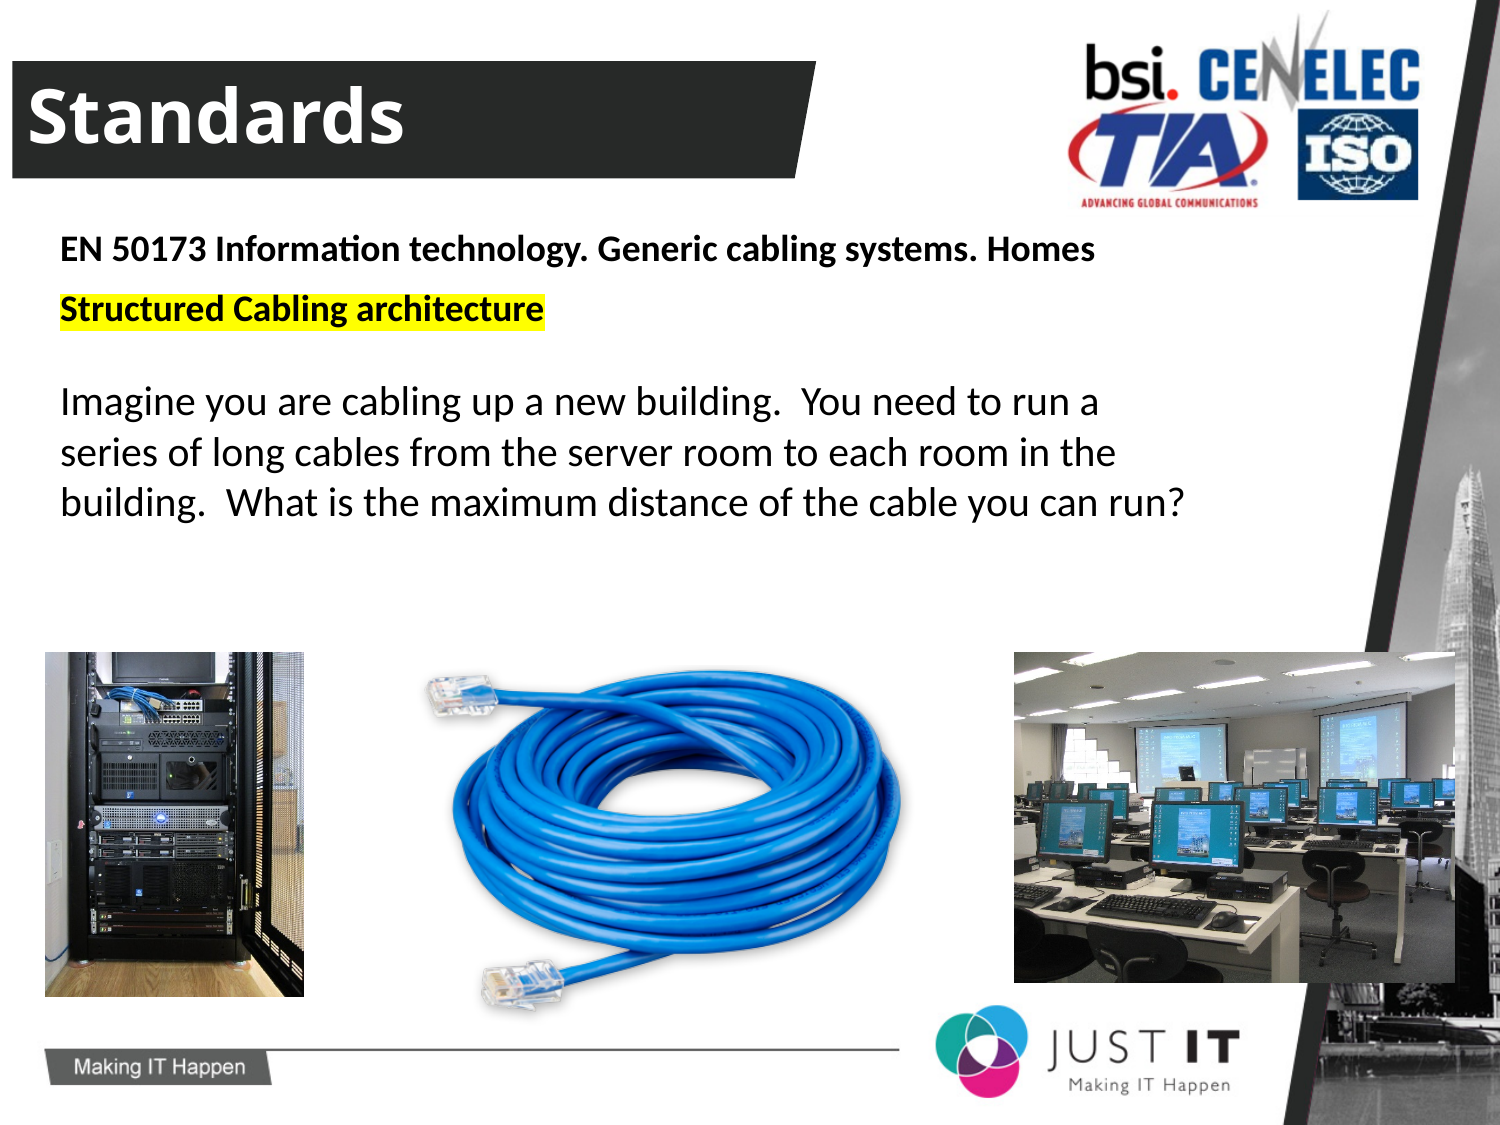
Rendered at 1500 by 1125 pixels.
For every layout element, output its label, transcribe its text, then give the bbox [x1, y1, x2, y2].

text_box EN 50173 Information technology. Generic cabling systems. Homes [45, 216, 1270, 276]
text_box Structured Cabling architecture Imagine you are cabling up a new building. You need to run a series of long cables from the server room to each room in the building. What is the maximum distance of the cable you can run? [45, 276, 1218, 662]
picture [0, 0, 1500, 1125]
title Standards [12, 61, 927, 179]
